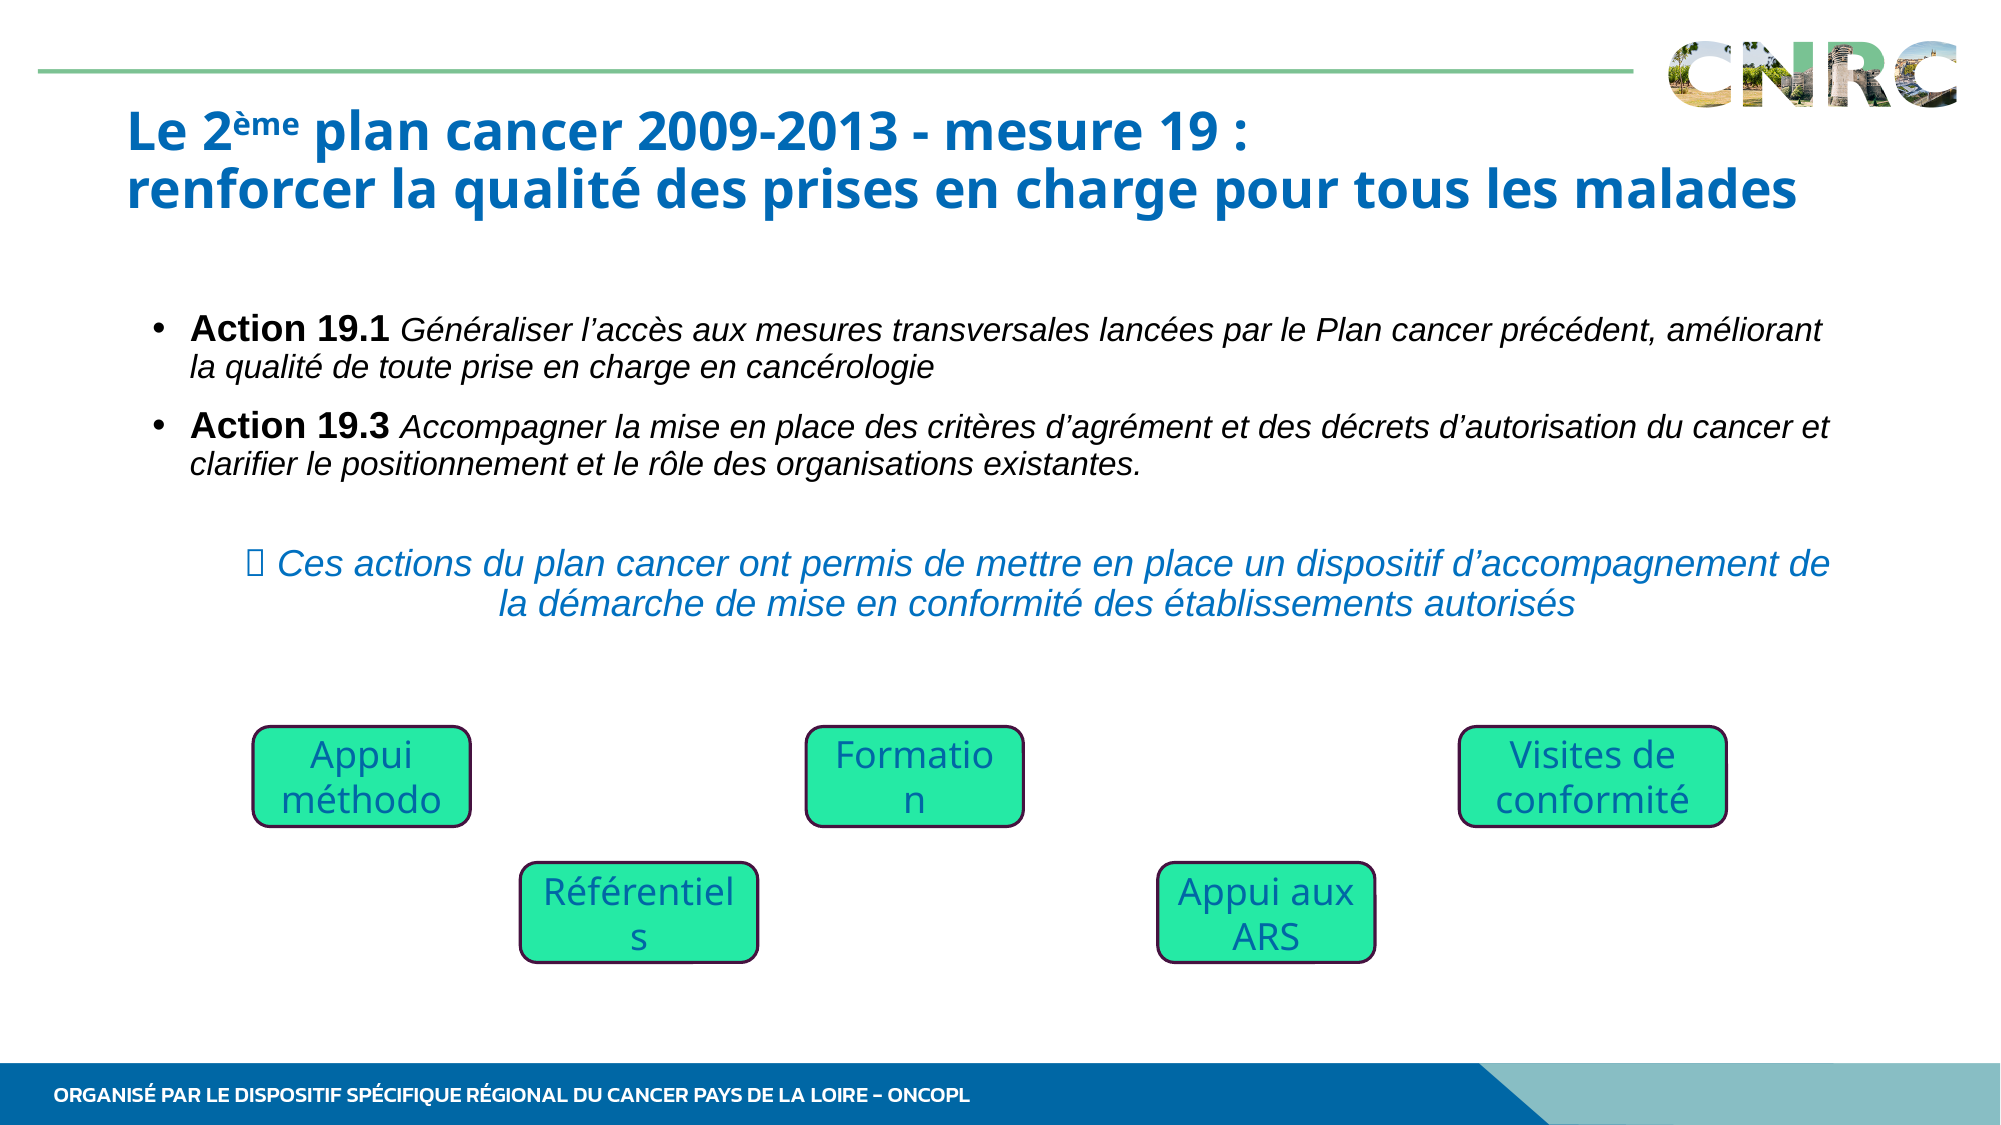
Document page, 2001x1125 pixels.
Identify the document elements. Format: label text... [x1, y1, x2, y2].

title Le 2ème plan cancer 2009-2013 - mesure 19 : renforcer la qualité des prises en charge pour tous les malades [111, 74, 1837, 251]
text_box Appui aux ARS [1156, 860, 1377, 965]
list Action 19.1 Généraliser l’accès aux mesures transversales lancées par le Plan cancer précédent, améliorant la qualité de toute prise en charge en cancérologie Action 19.3 Accompagner la mise en place des critères d’agrément et des décrets d’autorisation du cancer et clarifier le positionnement et le rôle des organisations existantes.  Ces actions du plan cancer ont permis de mettre en place un dispositif d’accompagnement de la démarche de mise en conformité des établissements autorisés [137, 301, 1863, 895]
text_box Formation [804, 724, 1025, 829]
text_box Référentiels [518, 860, 760, 965]
text_box Visites de conformité [1457, 724, 1729, 829]
picture [0, 0, 2001, 1125]
text_box Appui méthodo [251, 724, 472, 829]
